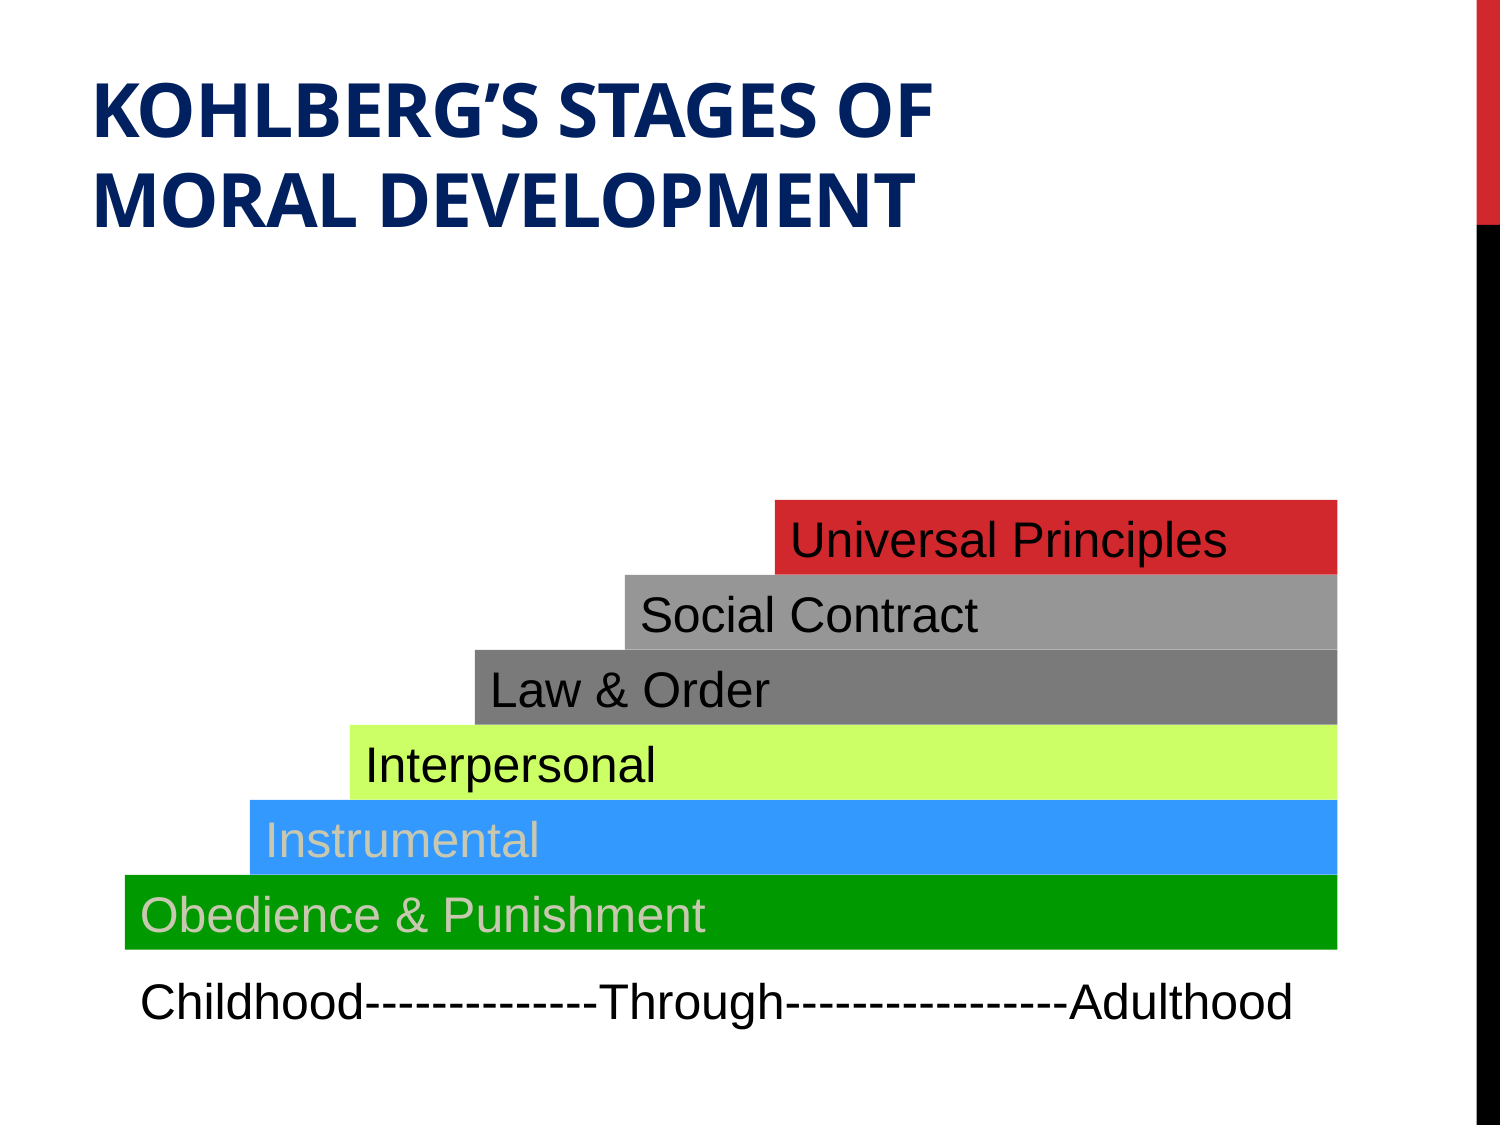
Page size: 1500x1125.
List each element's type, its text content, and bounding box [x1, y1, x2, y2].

text_box Obedience & Punishment [124, 874, 1338, 950]
text_box Law & Order [474, 649, 1338, 725]
title Kohlberg’s Stages of Moral Development [75, 25, 1025, 250]
text_box Instrumental [249, 799, 1338, 875]
text_box Childhood--------------Through-----------------Adulthood [124, 962, 1338, 1038]
text_box Universal Principles [774, 499, 1338, 575]
text_box Interpersonal [349, 724, 1338, 800]
text_box Social Contract [624, 574, 1338, 650]
